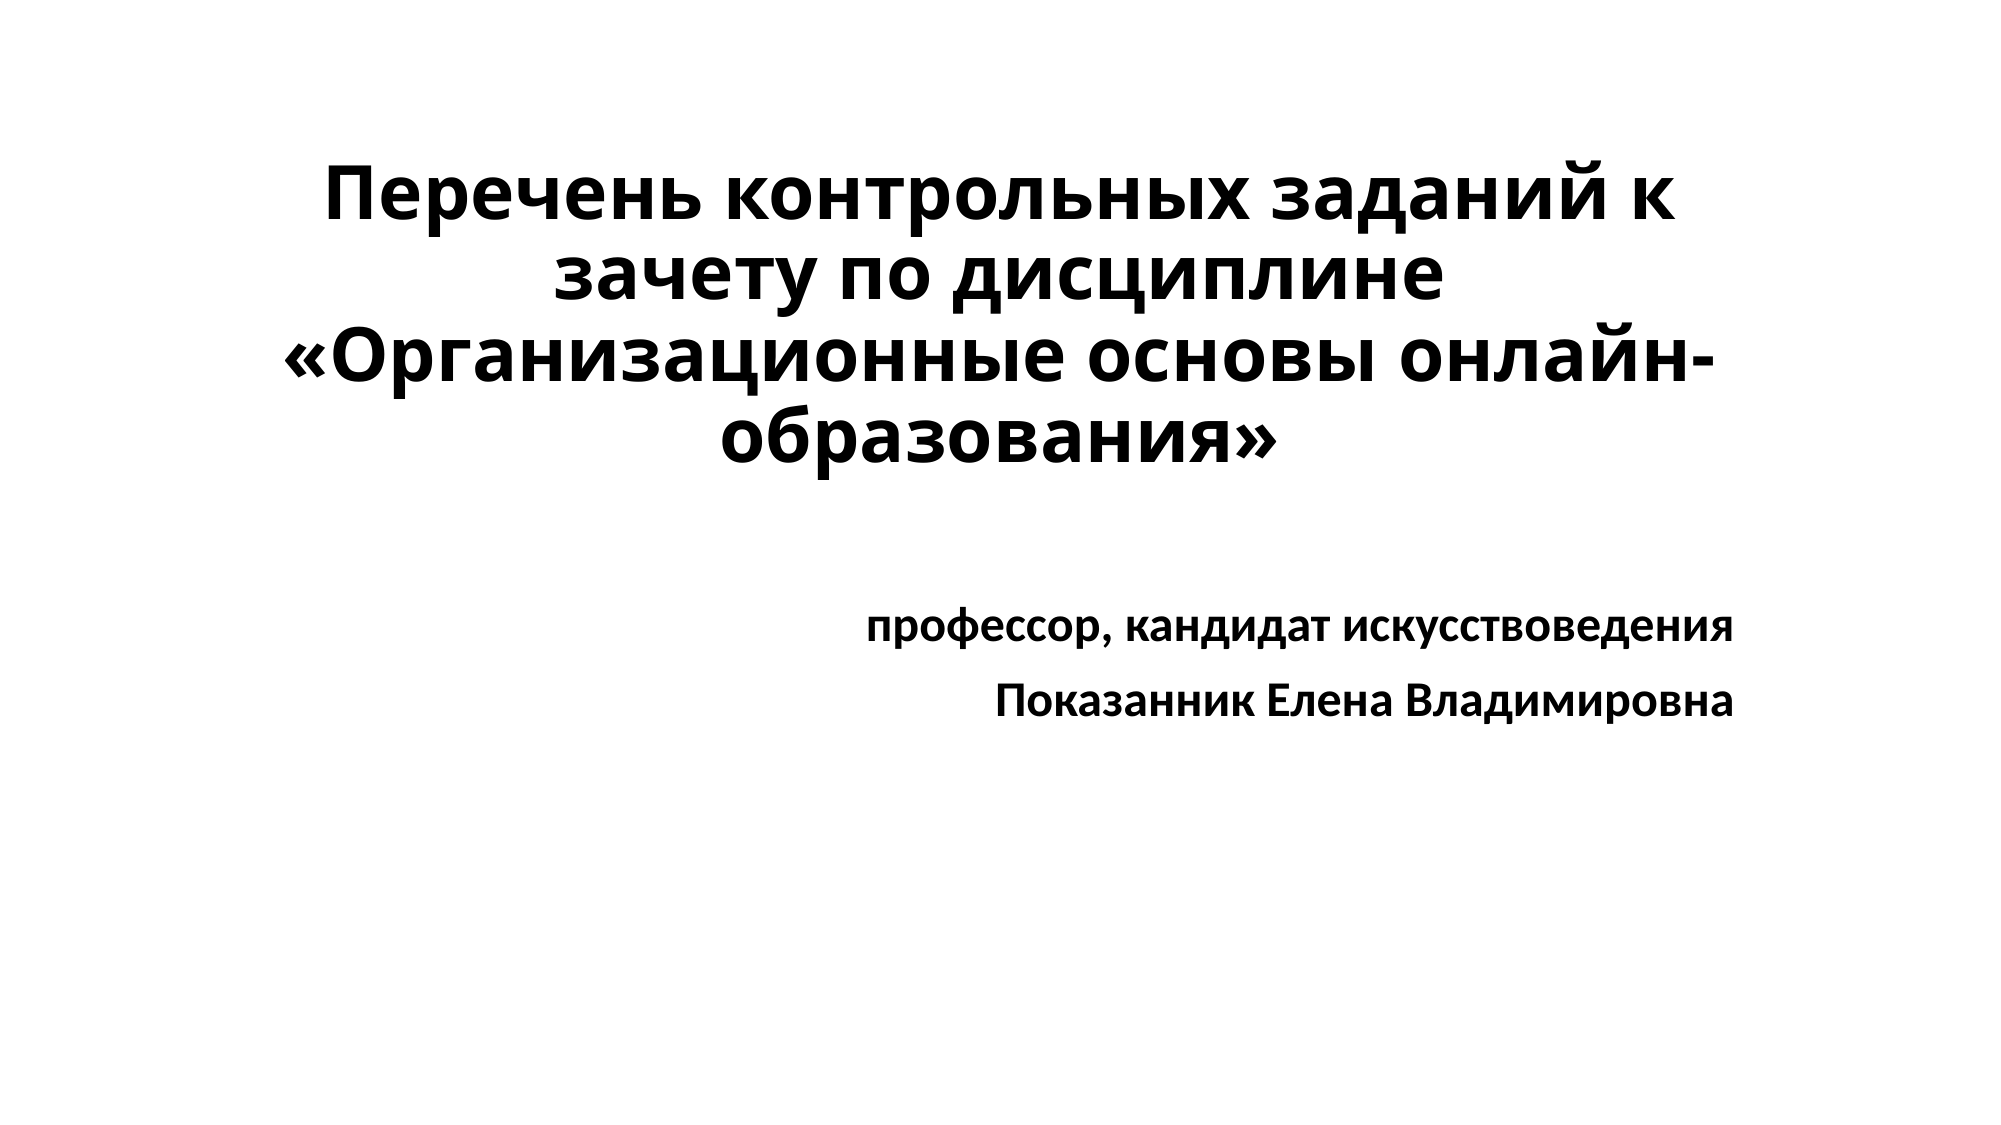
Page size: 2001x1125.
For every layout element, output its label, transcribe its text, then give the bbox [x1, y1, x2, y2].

subtitle профессор, кандидат искусствоведения Показанник Елена Владимировна [249, 590, 1750, 863]
title Перечень контрольных заданий к зачету по дисциплине «Организационные основы онлайн-образования» [249, 184, 1750, 576]
